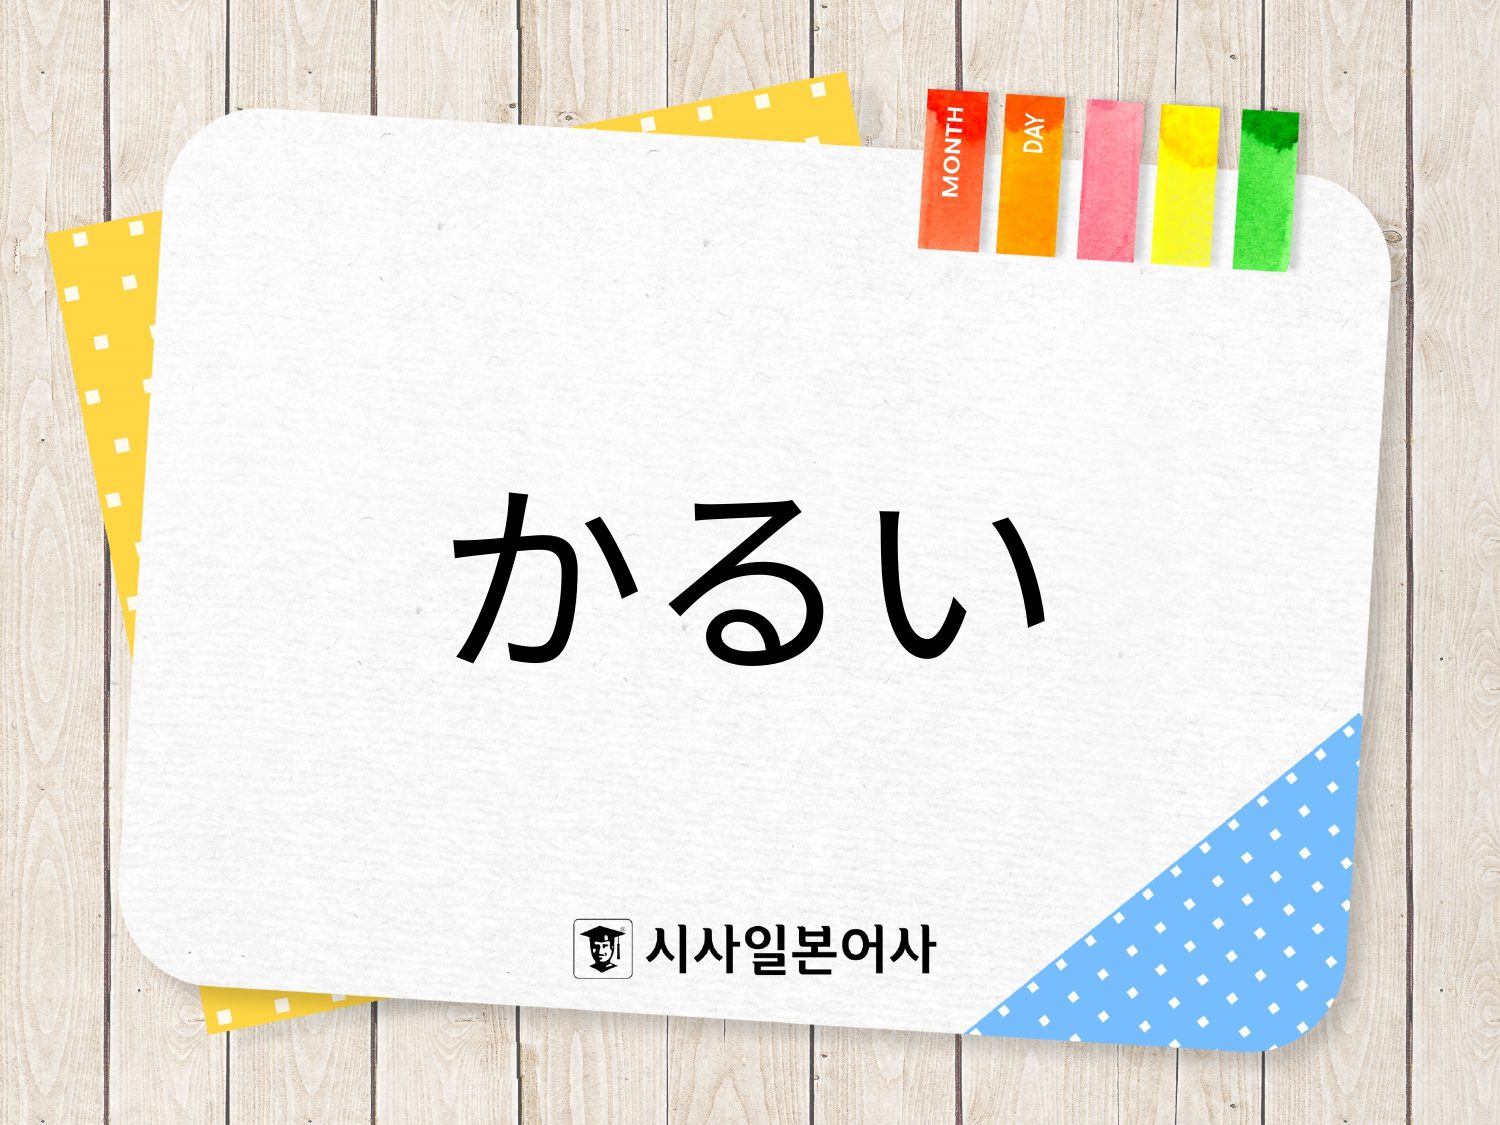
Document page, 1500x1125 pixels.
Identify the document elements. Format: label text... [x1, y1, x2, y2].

title かるい [75, 338, 1425, 811]
picture [0, 0, 1500, 1125]
